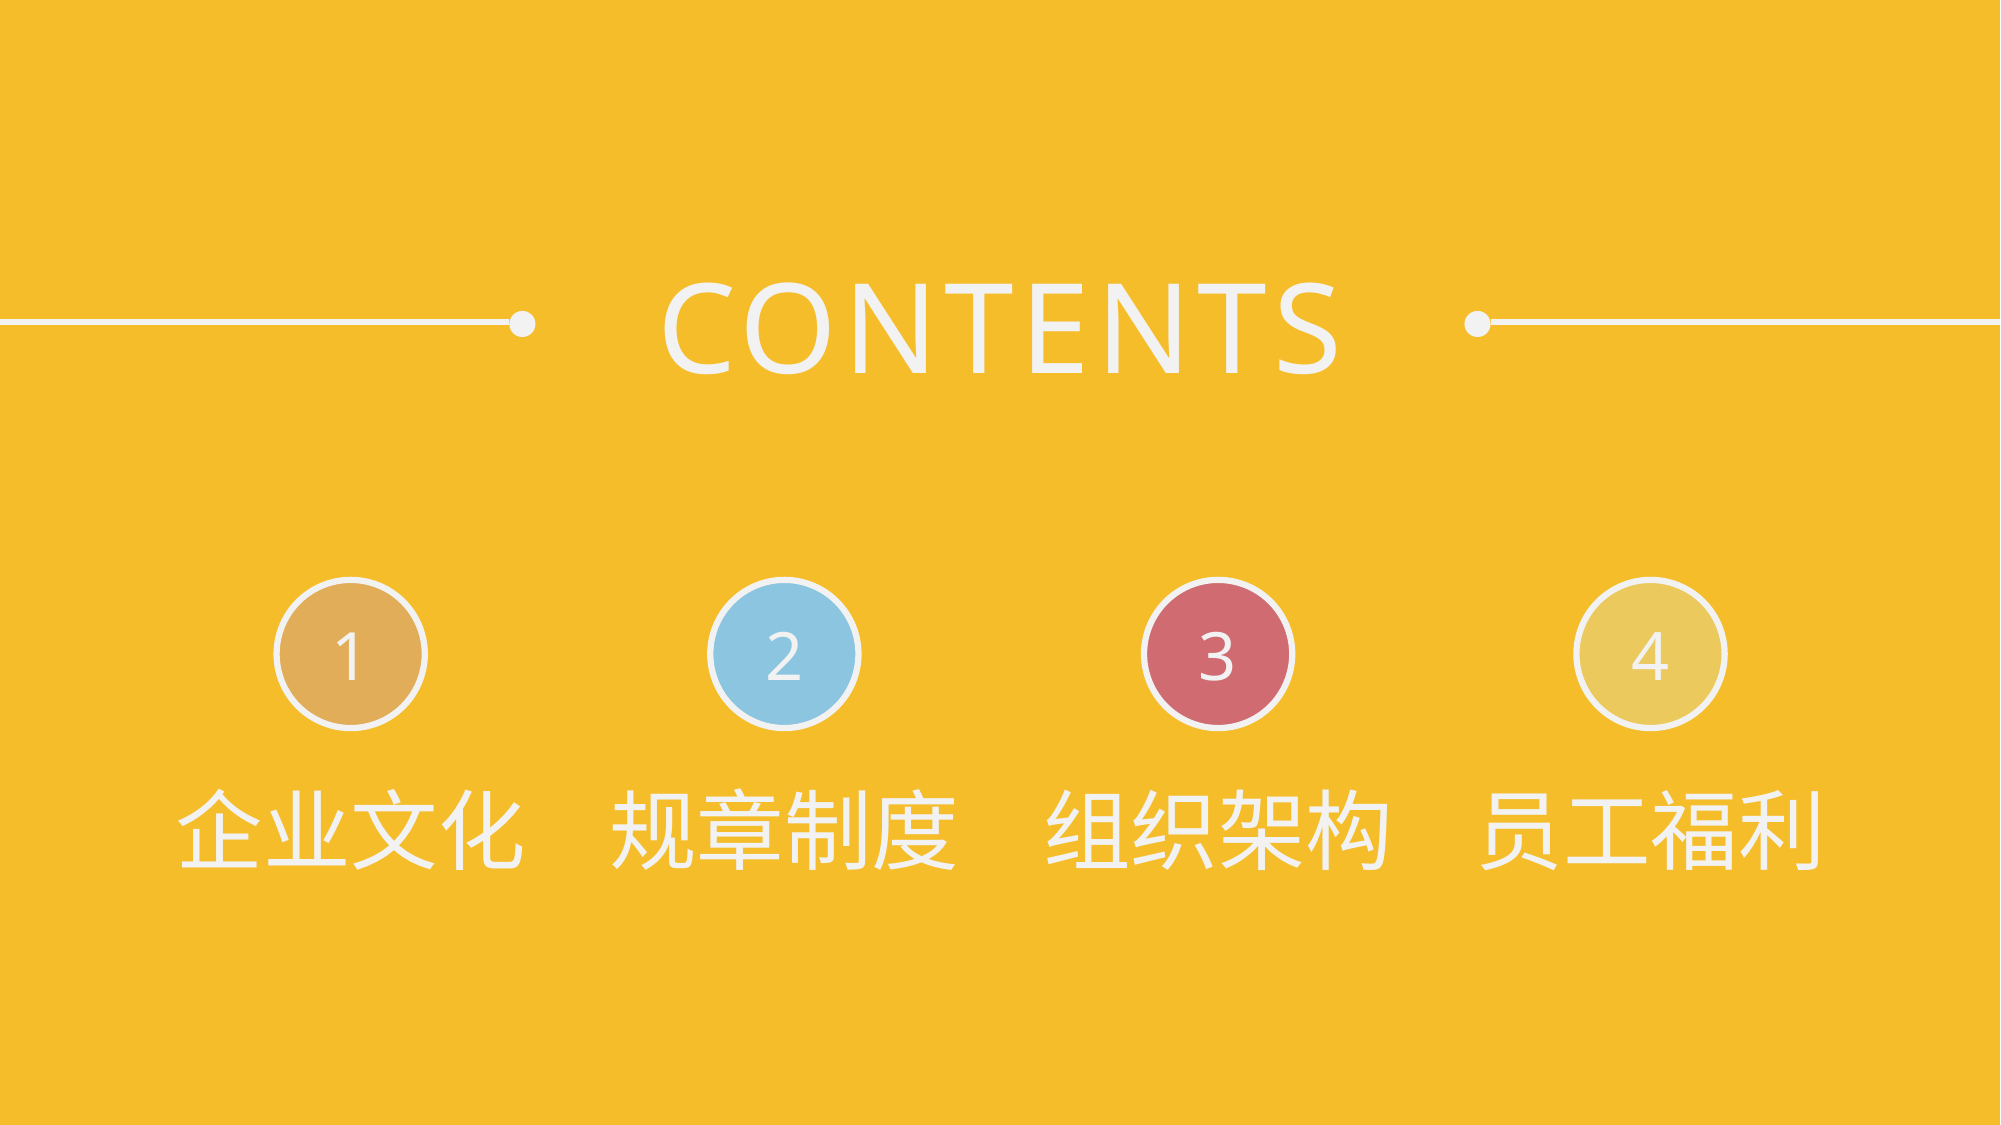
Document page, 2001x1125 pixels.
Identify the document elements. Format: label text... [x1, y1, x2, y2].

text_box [1026, 579, 1410, 890]
text_box CONTENTS [642, 240, 1358, 406]
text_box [1459, 579, 1842, 890]
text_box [0, 310, 536, 338]
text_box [592, 579, 977, 890]
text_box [1464, 310, 2000, 338]
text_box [158, 579, 543, 890]
